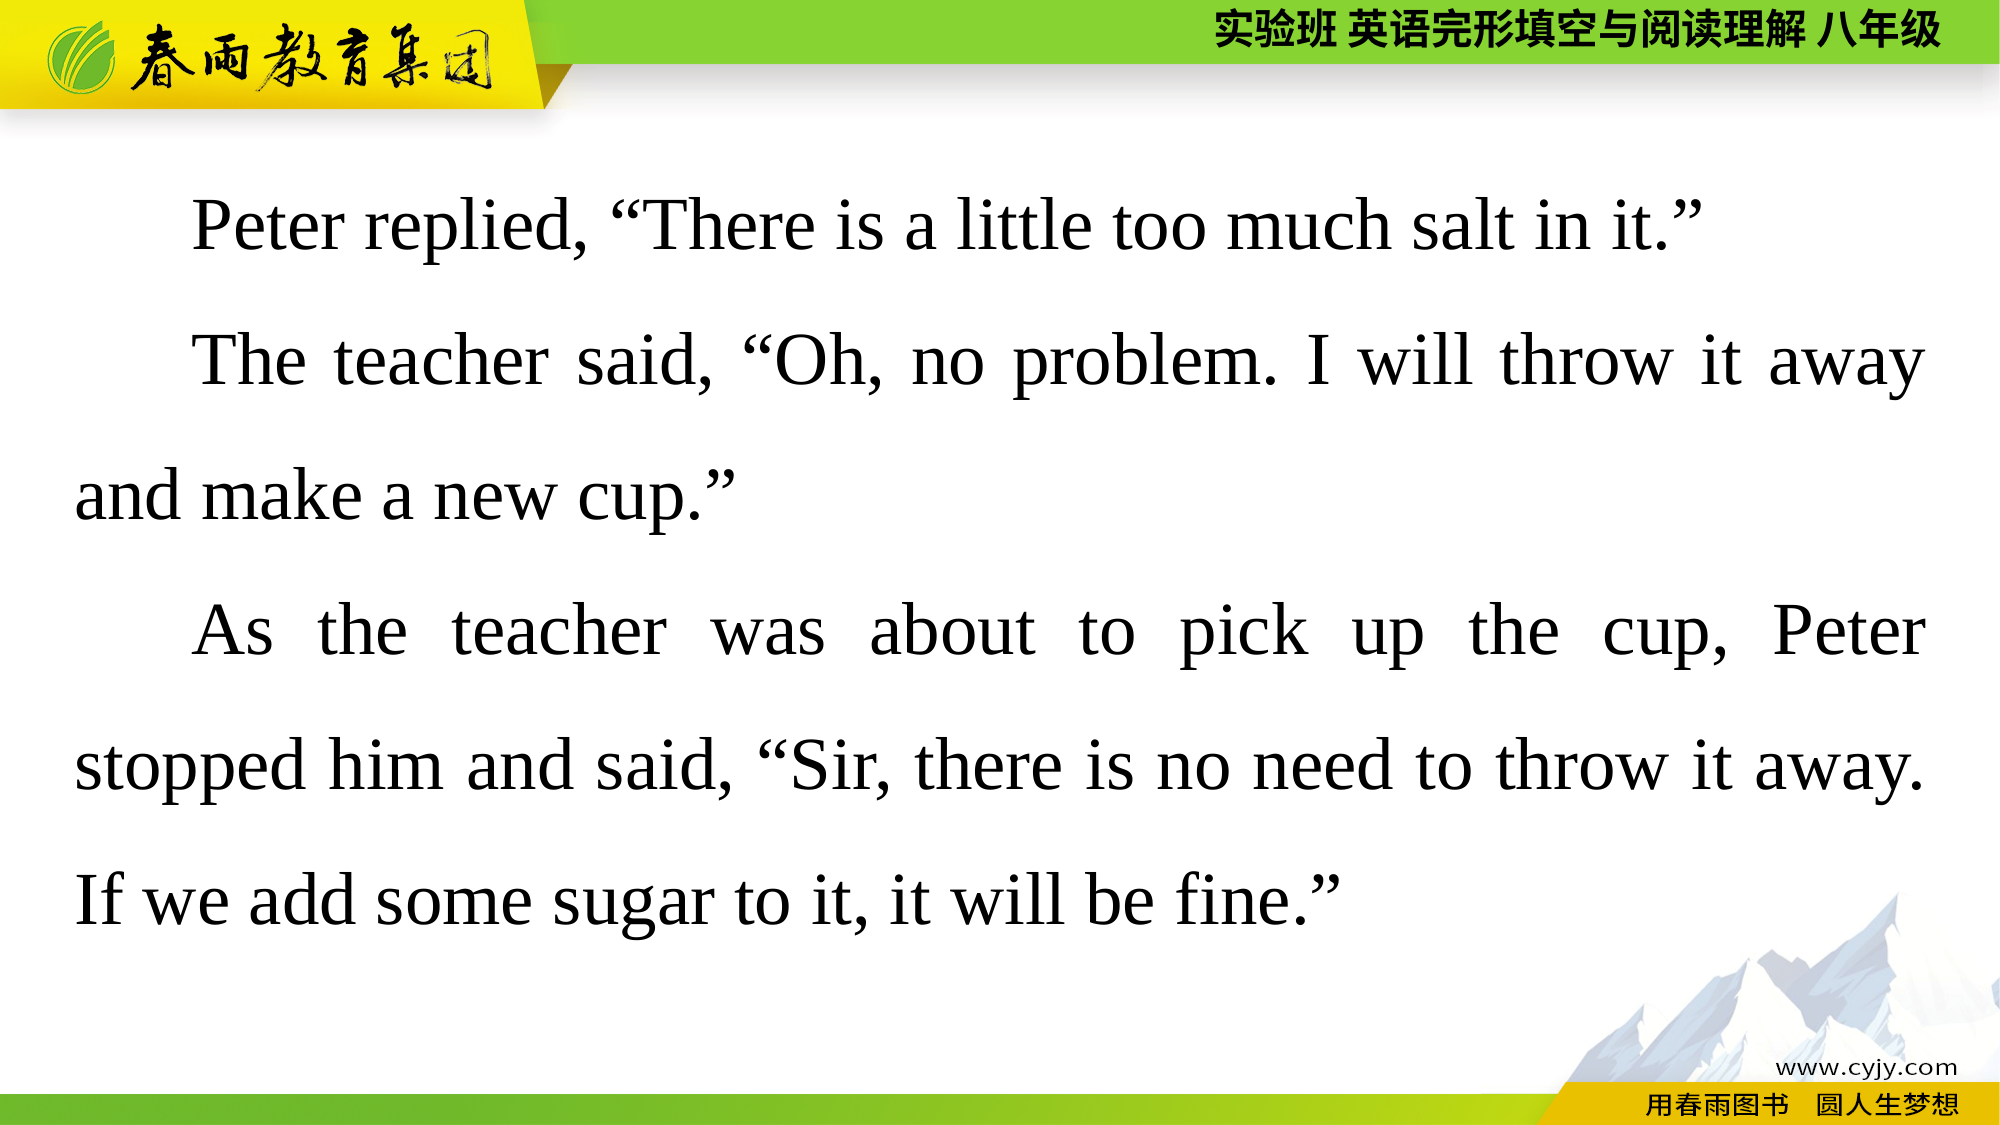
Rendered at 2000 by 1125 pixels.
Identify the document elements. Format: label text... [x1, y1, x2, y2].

list Peter replied, “There is a little too much salt in it.” The teacher said, “Oh, no problem. I will throw it away and make a new cup.” As the teacher was about to pick up the cup, Peter stopped him and said, “Sir, there is no need to throw it away. If we add some sugar to it, it will be fine.” [59, 122, 1944, 940]
picture [0, 0, 2000, 1125]
